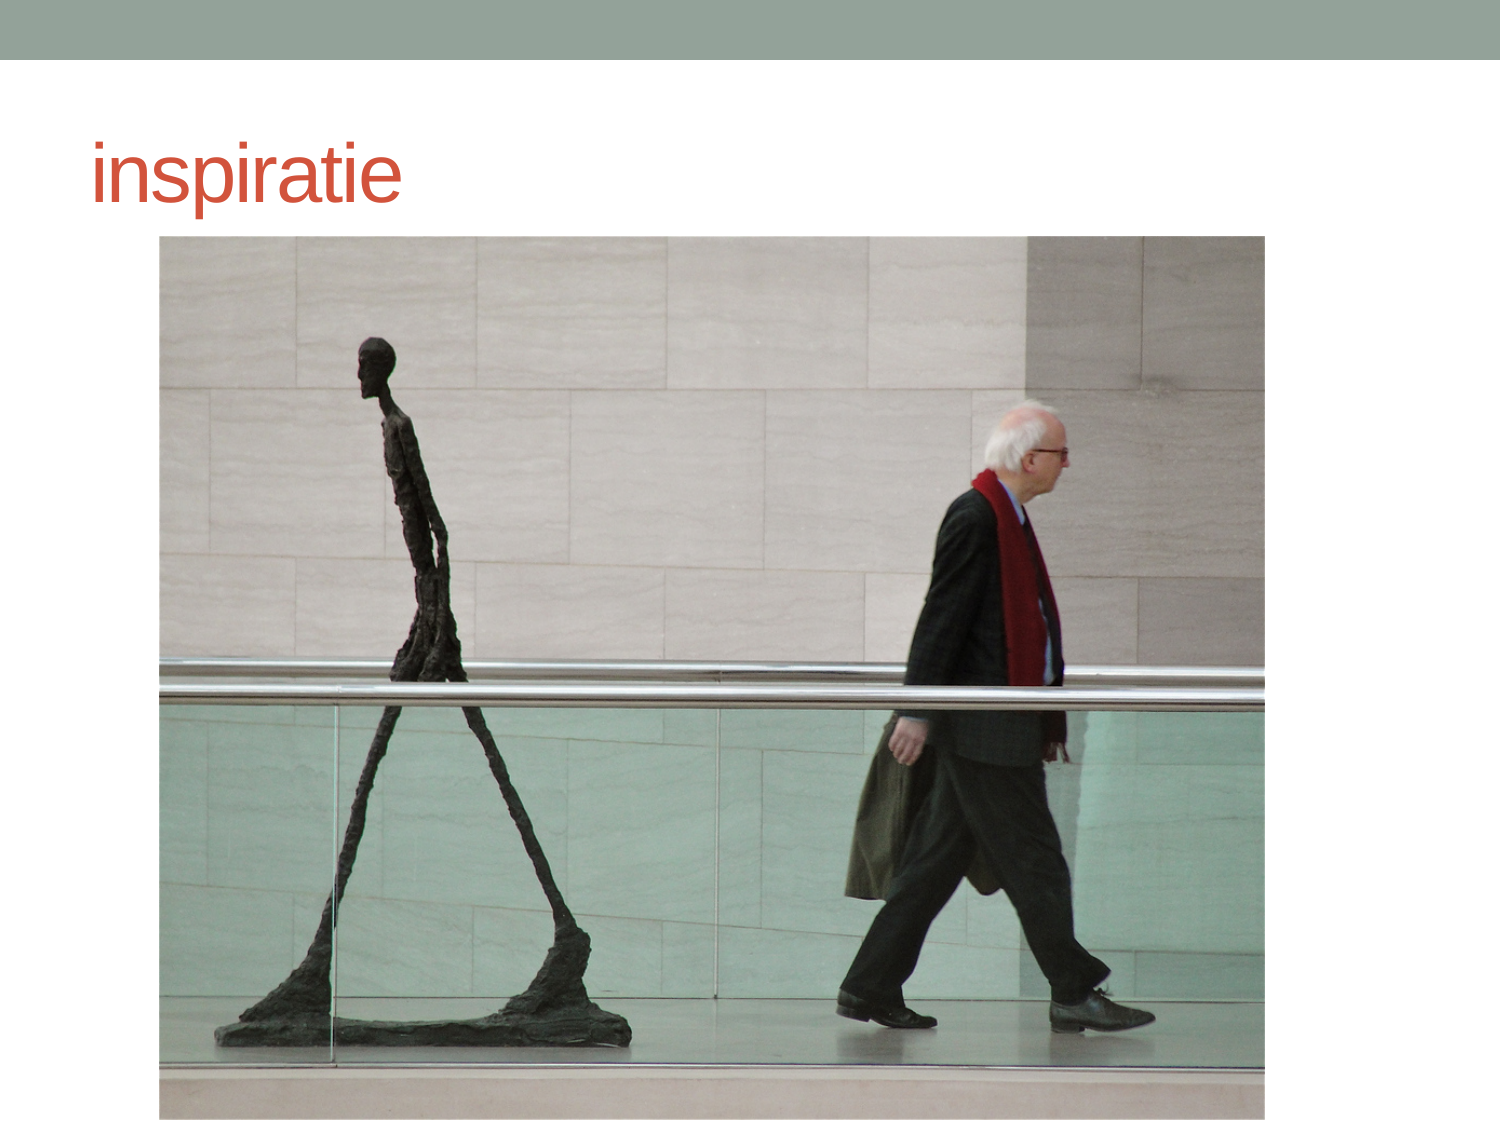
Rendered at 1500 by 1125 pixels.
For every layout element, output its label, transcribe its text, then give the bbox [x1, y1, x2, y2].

picture [159, 235, 1265, 1121]
title inspiratie [75, 87, 1425, 250]
